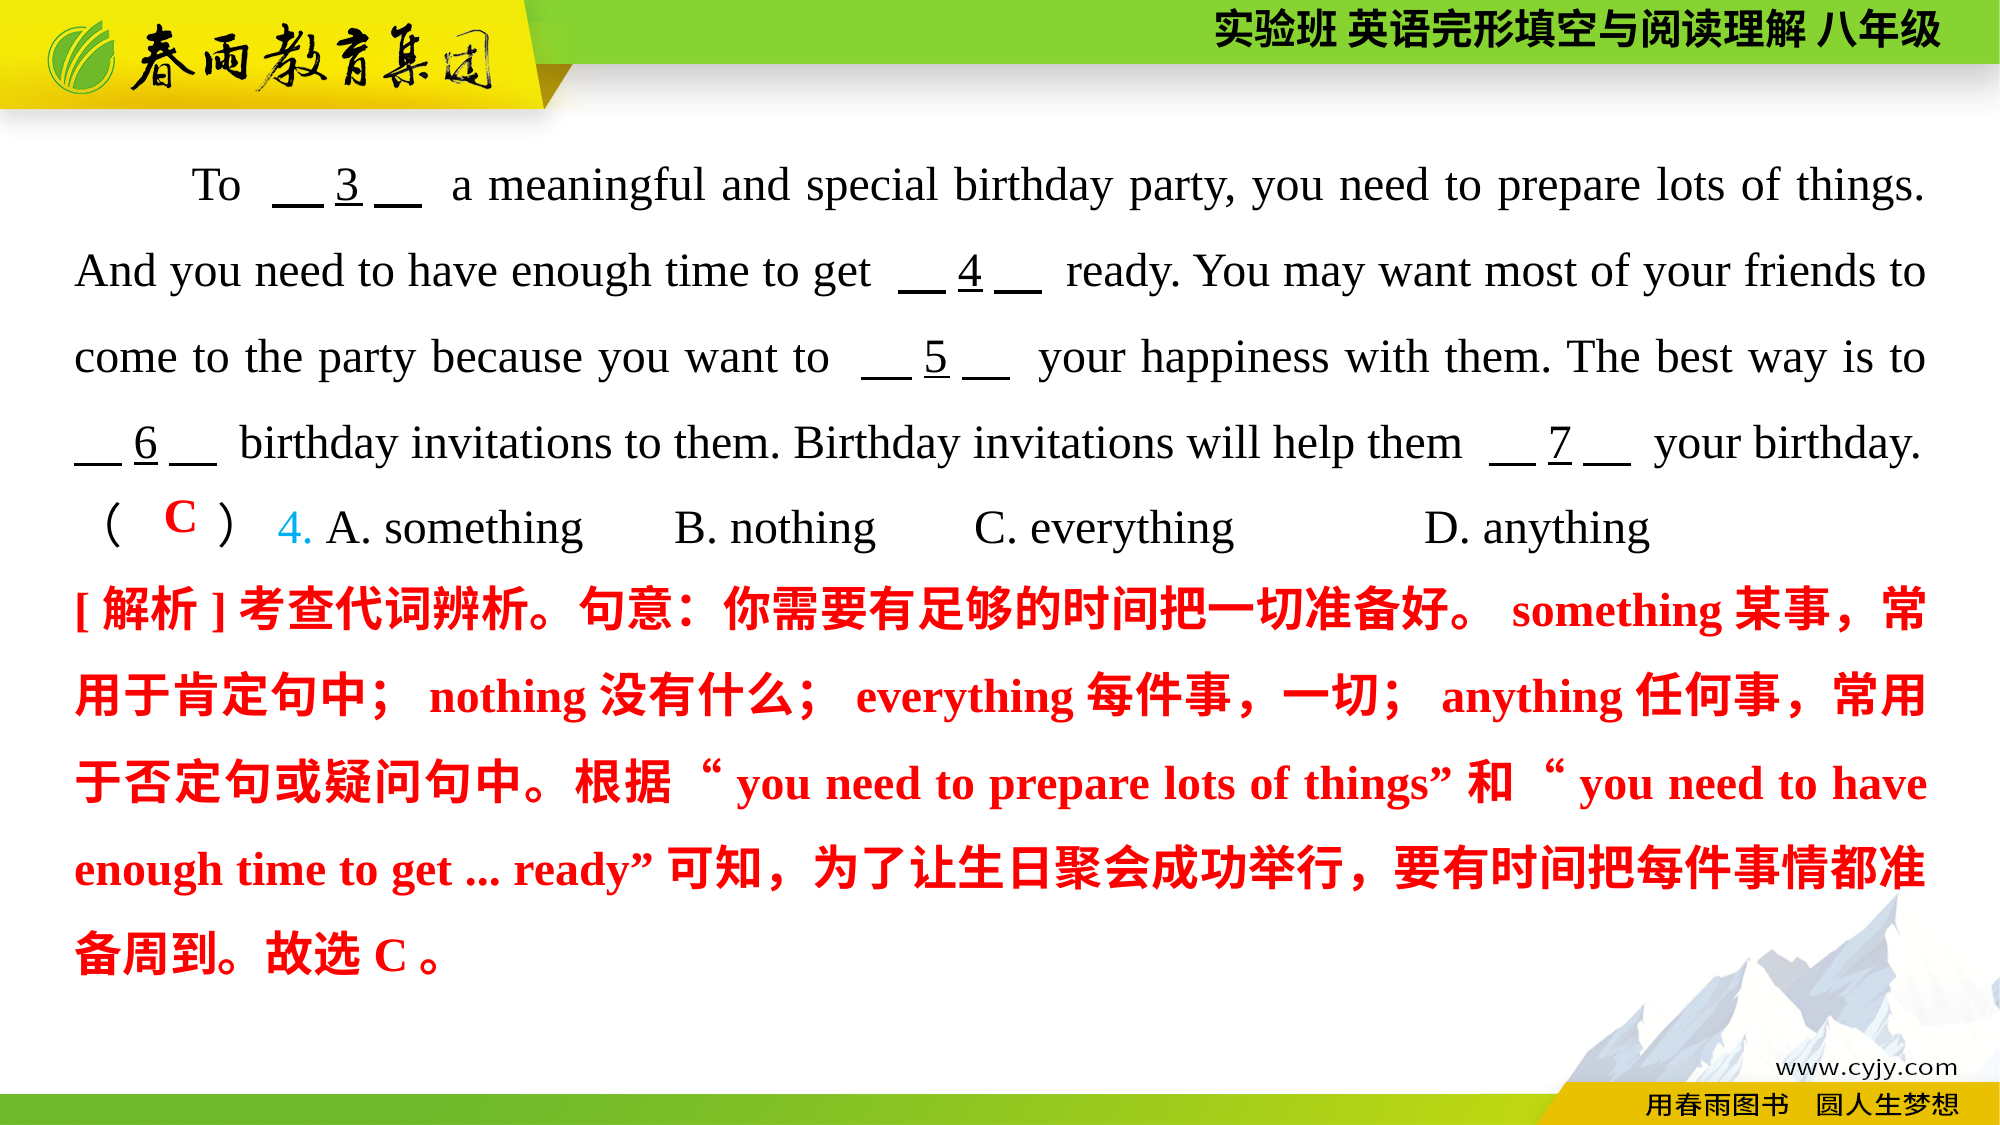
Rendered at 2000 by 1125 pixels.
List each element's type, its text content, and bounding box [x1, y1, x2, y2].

text_box [解析]考查代词辨析。句意：你需要有足够的时间把一切准备好。something某事，常用于肯定句中；nothing没有什么；everything每件事，一切；anything任何事，常用于否定句或疑问句中。根据“you need to prepare lots of things”和“you need to have enough time to get ... ready”可知，为了让生日聚会成功举行，要有时间把每件事情都准备周到。故选C。 [59, 542, 1944, 989]
picture [0, 0, 2000, 1125]
list To 3 a meaningful and special birthday party, you need to prepare lots of things. And you need to have enough time to get 4 ready. You may want most of your friends to come to the party because you want to 5 your happiness with them. The best way is to 6 birthday invitations to them. Birthday invitations will help them 7 your birthday. [59, 116, 1944, 459]
text_box C [148, 476, 214, 542]
text_box （ ）4. A. something B. nothing C. everything D. anything [59, 459, 1944, 542]
